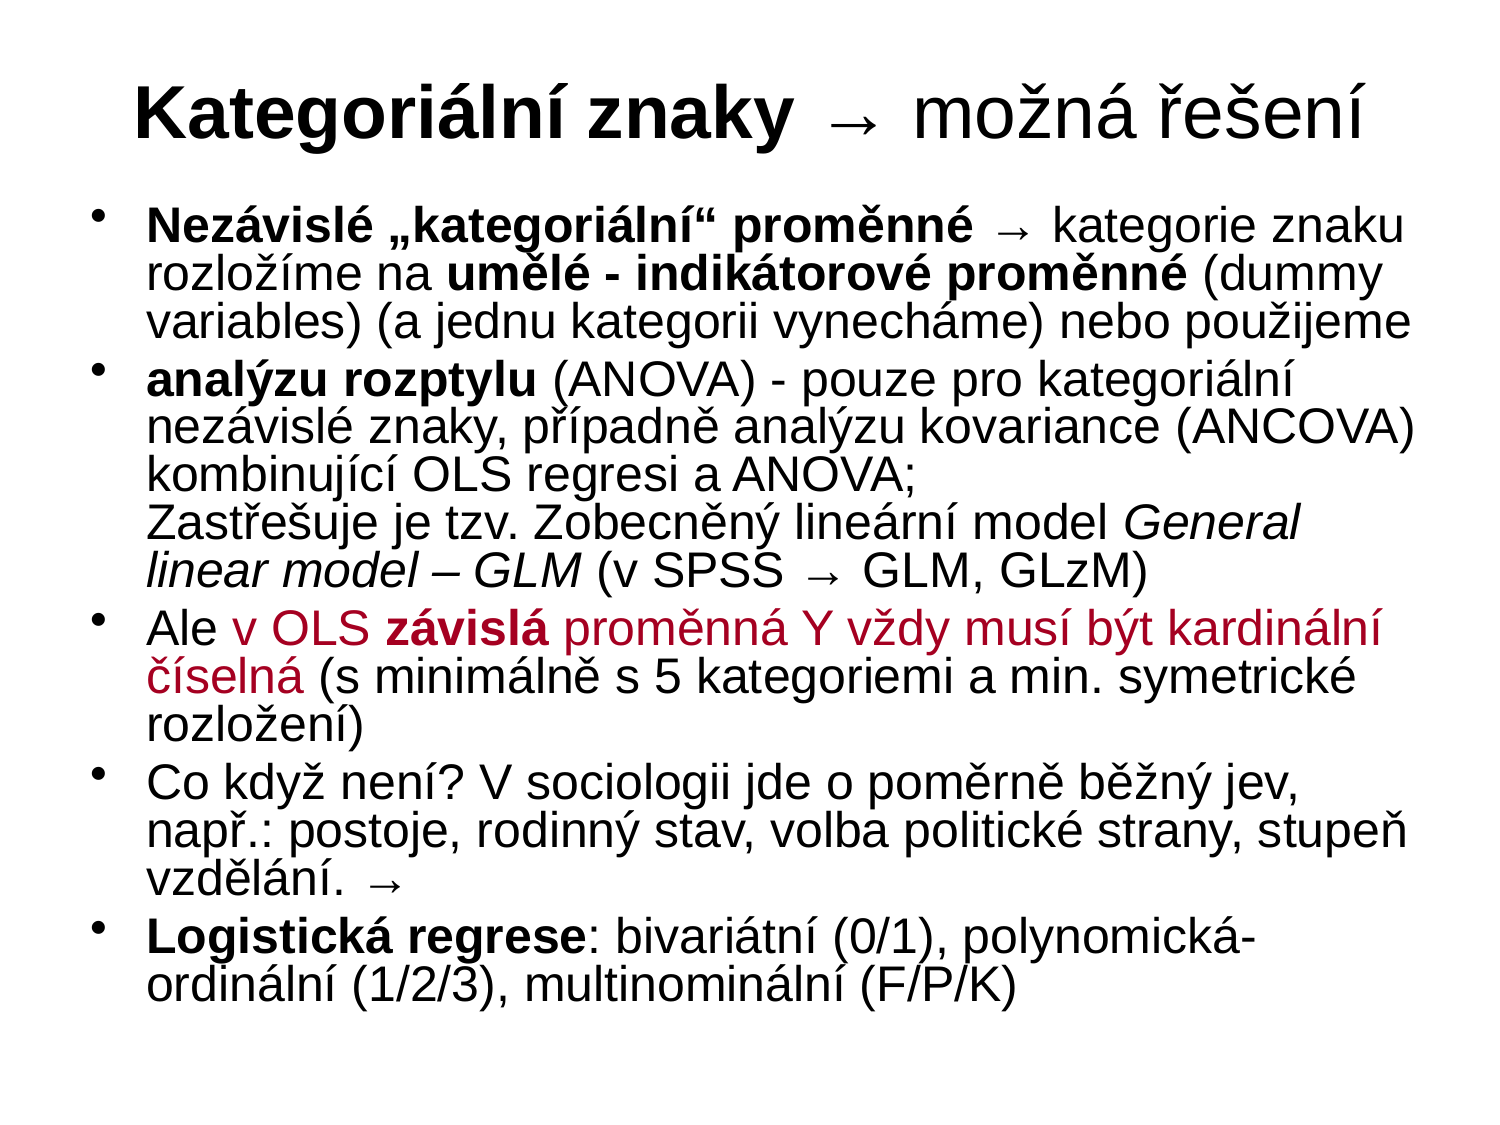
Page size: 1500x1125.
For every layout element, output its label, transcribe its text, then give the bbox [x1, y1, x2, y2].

list Nezávislé „kategoriální“ proměnné → kategorie znaku rozložíme na umělé - indikátorové proměnné (dummy variables) (a jednu kategorii vynecháme) nebo použijeme analýzu rozptylu (ANOVA) - pouze pro kategoriální nezávislé znaky, případně analýzu kovariance (ANCOVA) kombinující OLS regresi a ANOVA; Zastřešuje je tzv. Zobecněný lineární model General linear model – GLM (v SPSS → GLM, GLzM) Ale v OLS závislá proměnná Y vždy musí být kardinální číselná (s minimálně s 5 kategoriemi a min. symetrické rozložení) Co když není? V sociologii jde o poměrně běžný jev, např.: postoje, rodinný stav, volba politické strany, stupeň vzdělání. → Logistická regrese: bivariátní (0/1), polynomická-ordinální (1/2/3), multinominální (F/P/K) [75, 196, 1436, 1094]
title Kategoriální znaky → možná řešení [75, 45, 1425, 173]
